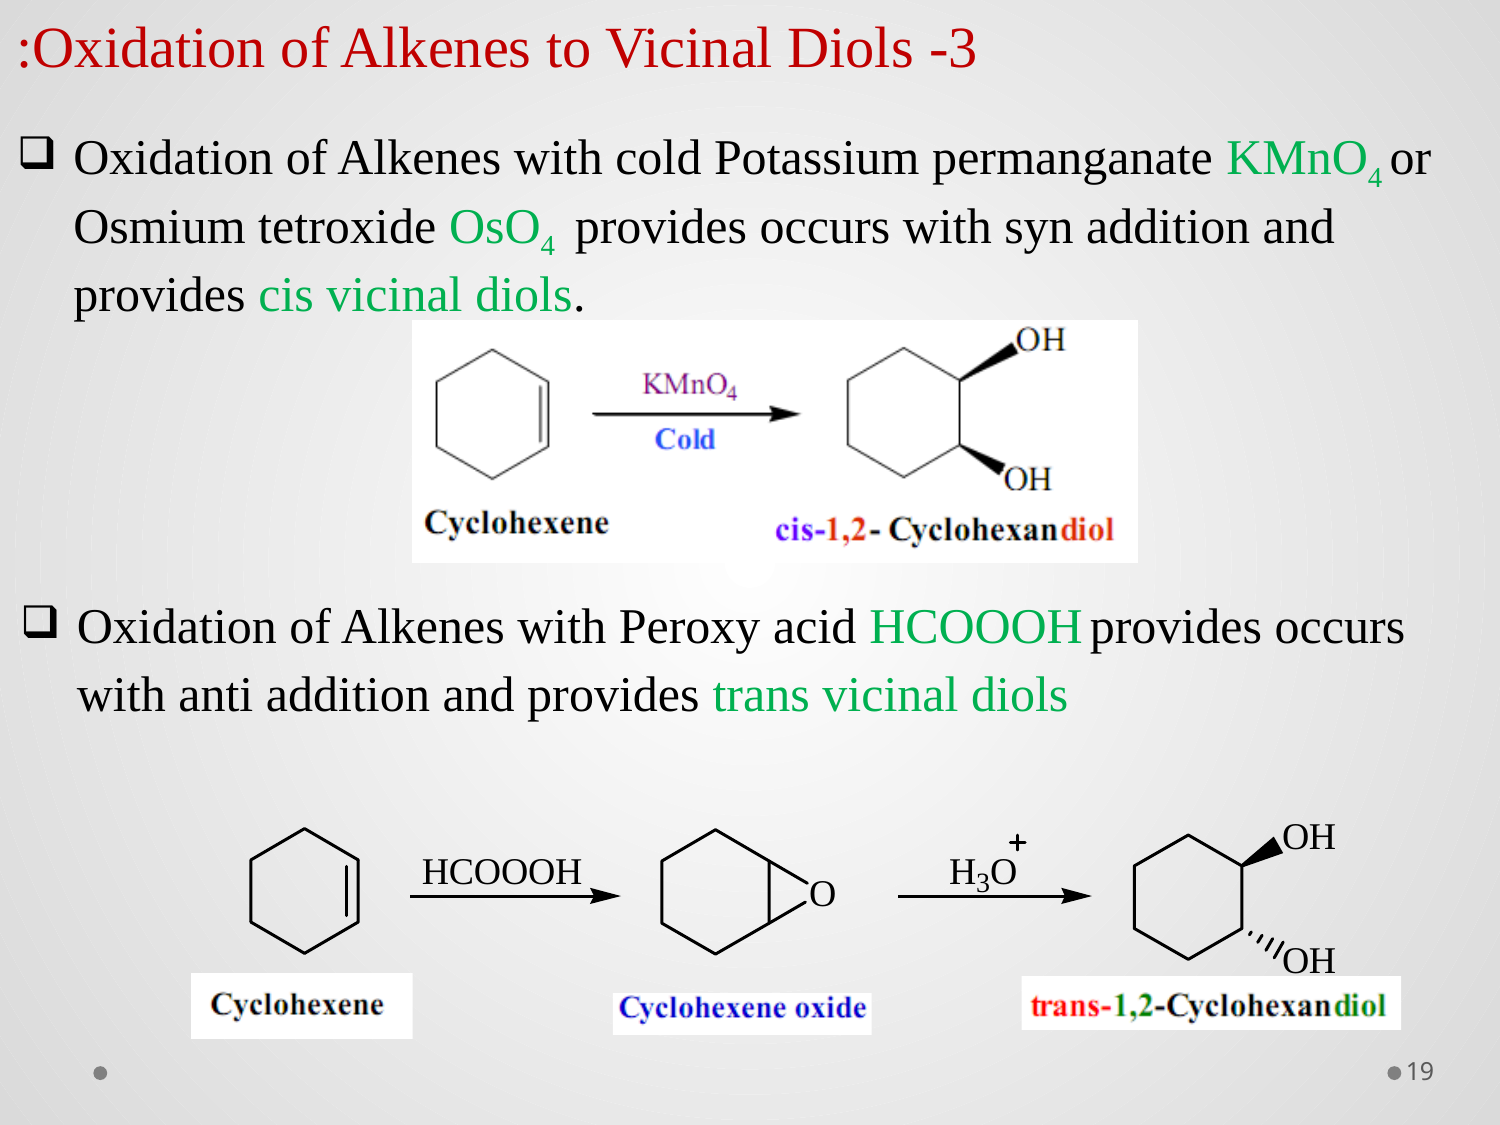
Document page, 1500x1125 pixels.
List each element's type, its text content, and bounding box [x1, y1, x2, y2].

slide_number 19 [1401, 1042, 1494, 1103]
picture [412, 320, 1138, 563]
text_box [190, 820, 1402, 1039]
text_box 3- Oxidation of Alkenes to Vicinal Diols: [1, 2, 993, 87]
text_box Oxidation of Alkenes with Peroxy acid HCOOOH provides occurs with anti addition and provides trans vicinal diols [5, 586, 1447, 730]
text_box Oxidation of Alkenes with cold Potassium permanganate KMnO4 or Osmium tetroxide OsO4 provides occurs with syn addition and provides cis vicinal diols. [2, 117, 1483, 329]
